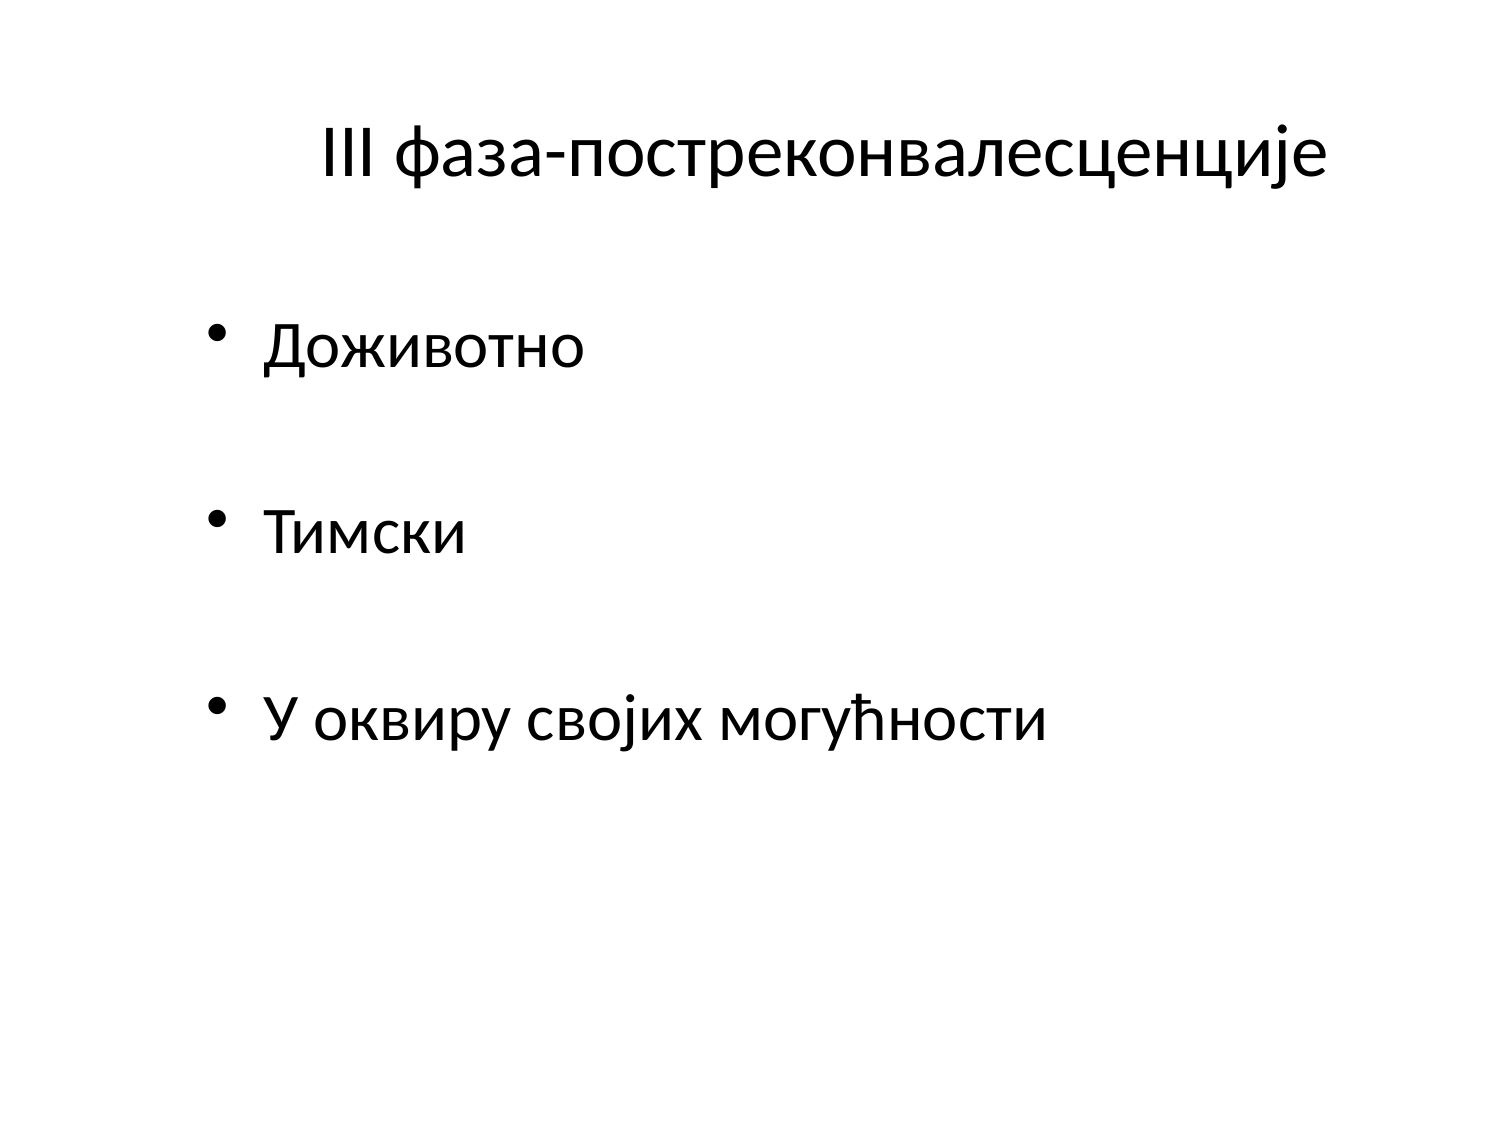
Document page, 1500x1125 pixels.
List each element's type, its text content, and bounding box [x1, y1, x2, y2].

list Доживотно Тимски У оквиру својих могућности [191, 292, 1467, 995]
title III фаза-постреконвалесценције [187, 58, 1463, 200]
